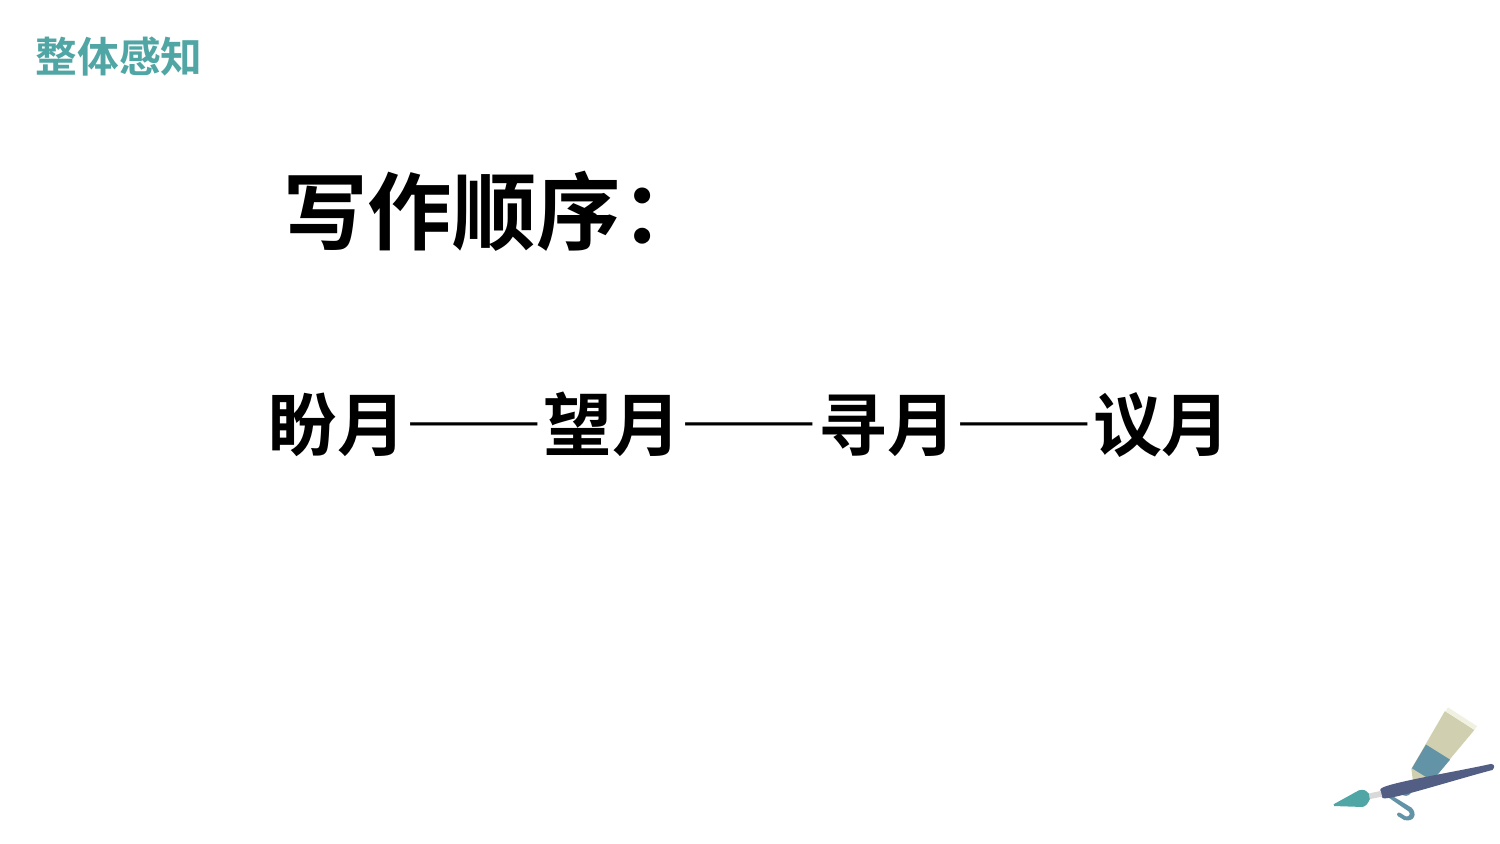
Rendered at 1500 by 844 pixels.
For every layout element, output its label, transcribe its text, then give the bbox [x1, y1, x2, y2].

text_box 盼月——望月——寻月——议月 [253, 374, 1246, 472]
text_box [1358, 708, 1481, 844]
text_box 写作顺序： [268, 151, 953, 268]
text_box 整体感知 [24, 25, 261, 87]
